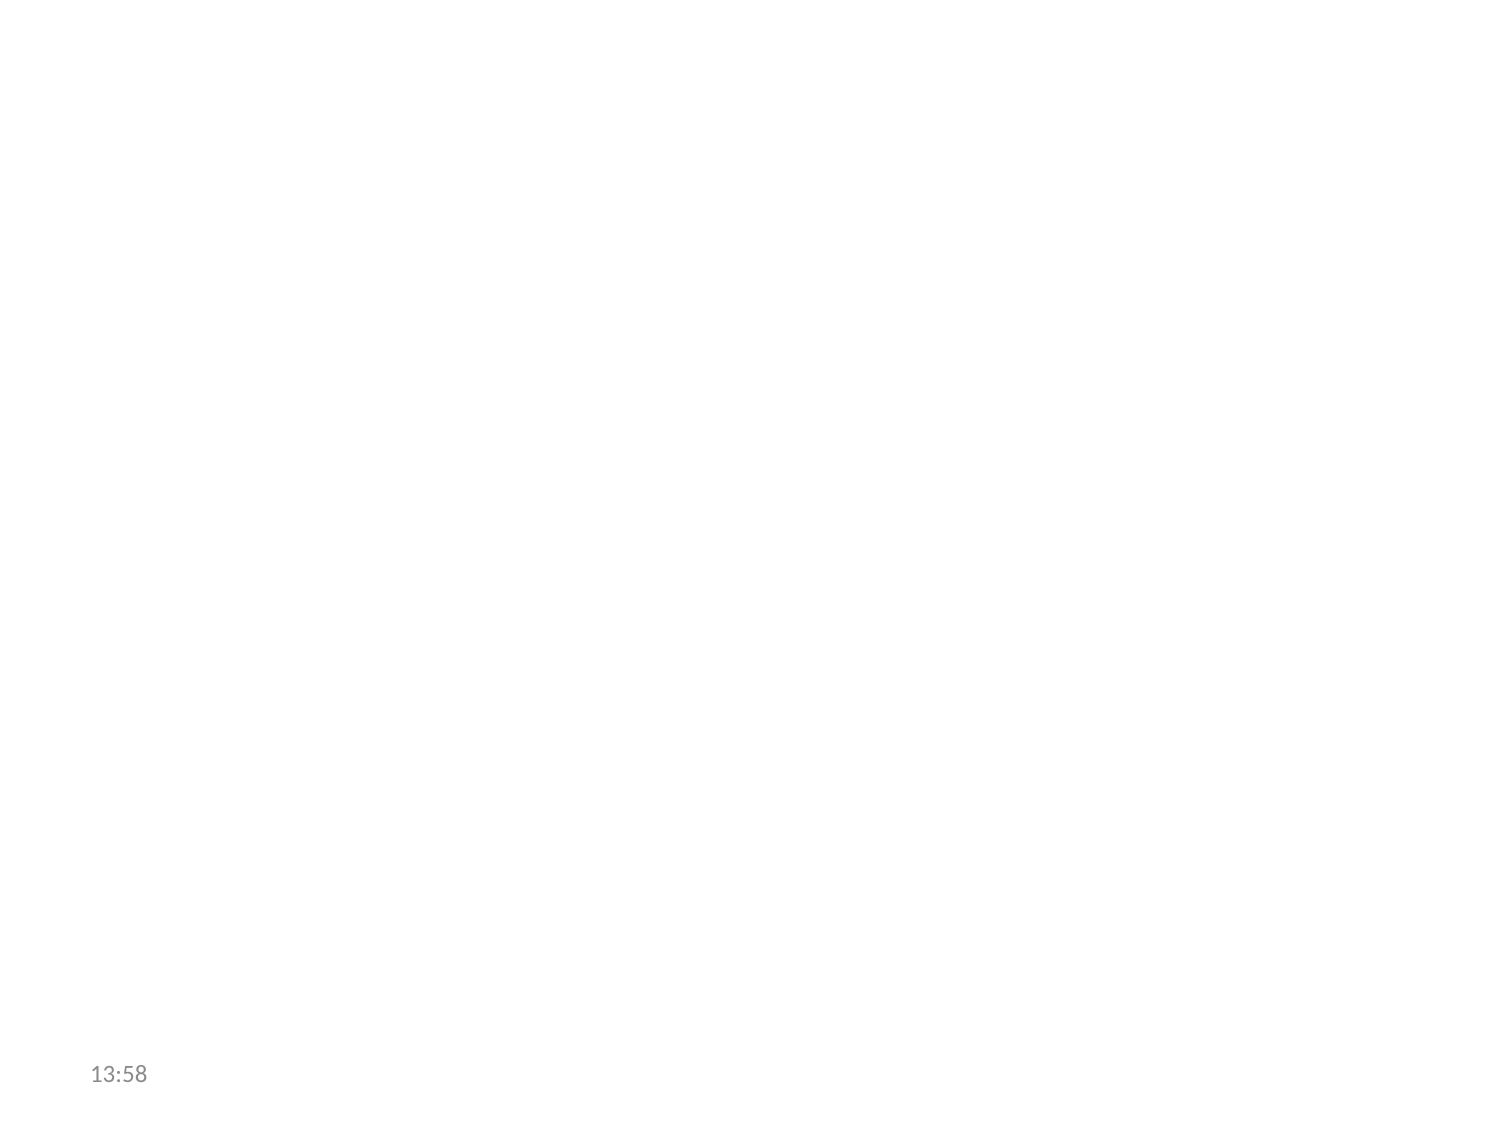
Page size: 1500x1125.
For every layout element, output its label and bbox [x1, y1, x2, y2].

slide_number [75, 1042, 425, 1103]
